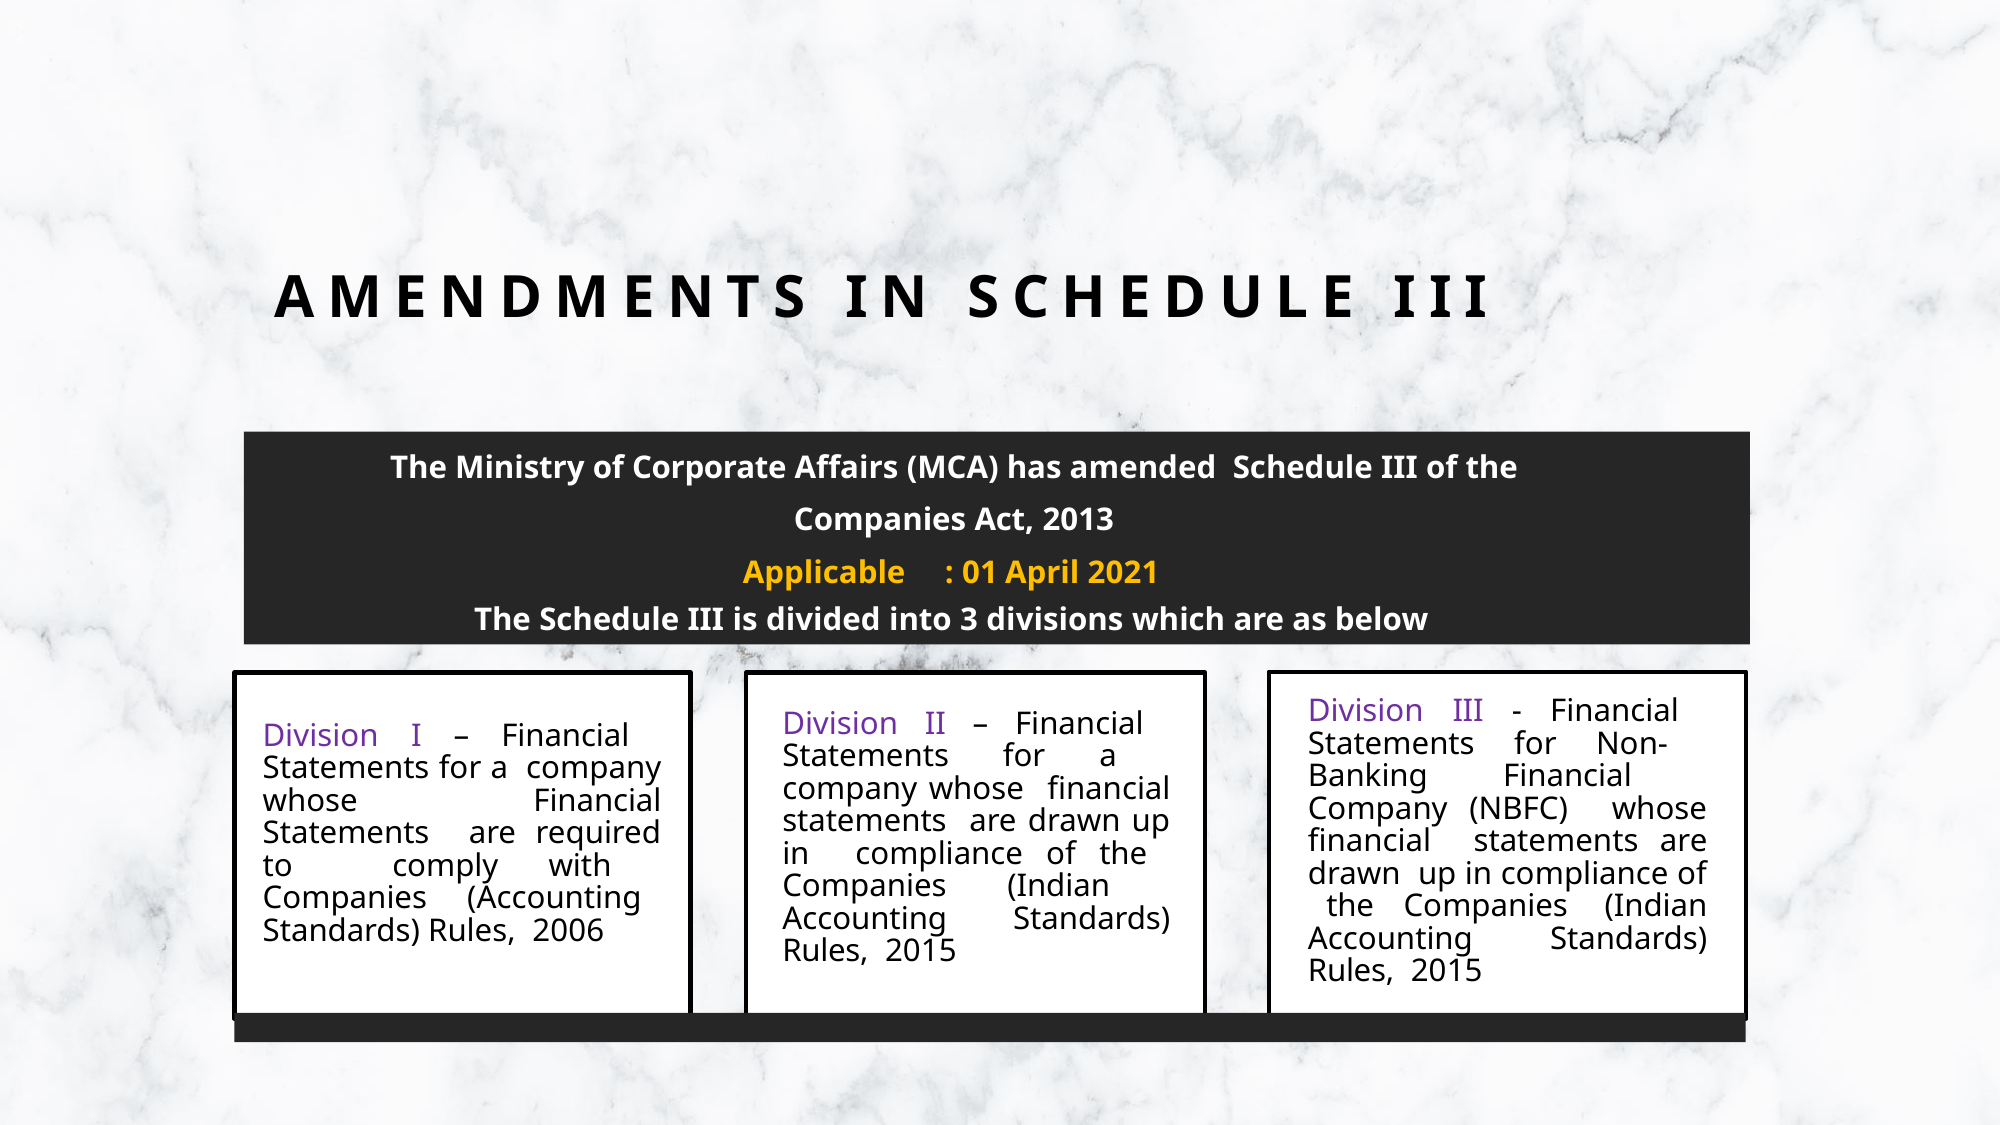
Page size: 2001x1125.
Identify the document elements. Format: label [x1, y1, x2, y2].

picture [0, 0, 2000, 1125]
text_box [234, 428, 1750, 1043]
